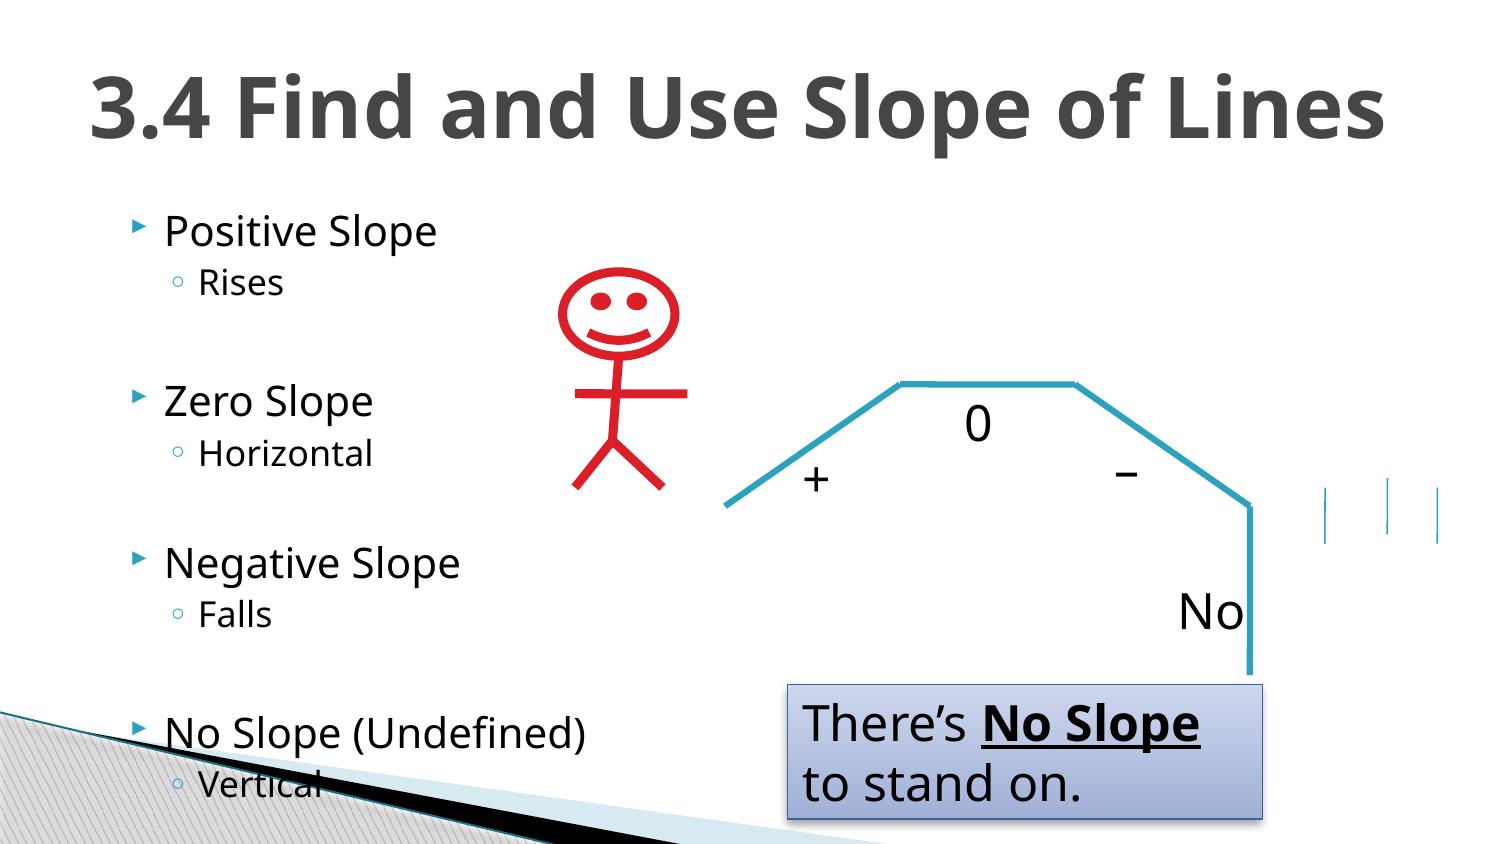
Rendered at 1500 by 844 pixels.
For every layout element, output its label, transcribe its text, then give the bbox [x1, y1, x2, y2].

title 3.4 Find and Use Slope of Lines [75, 33, 1425, 175]
text_box 0 [949, 395, 1038, 459]
text_box There’s No Slope to stand on. [787, 684, 1263, 820]
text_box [1074, 384, 1251, 507]
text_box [724, 384, 901, 507]
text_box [562, 271, 688, 488]
text_box No [1162, 571, 1263, 647]
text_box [1324, 477, 1438, 545]
list Positive Slope Rises Zero Slope Horizontal Negative Slope Falls No Slope (Undefined) Vertical [100, 196, 1438, 816]
